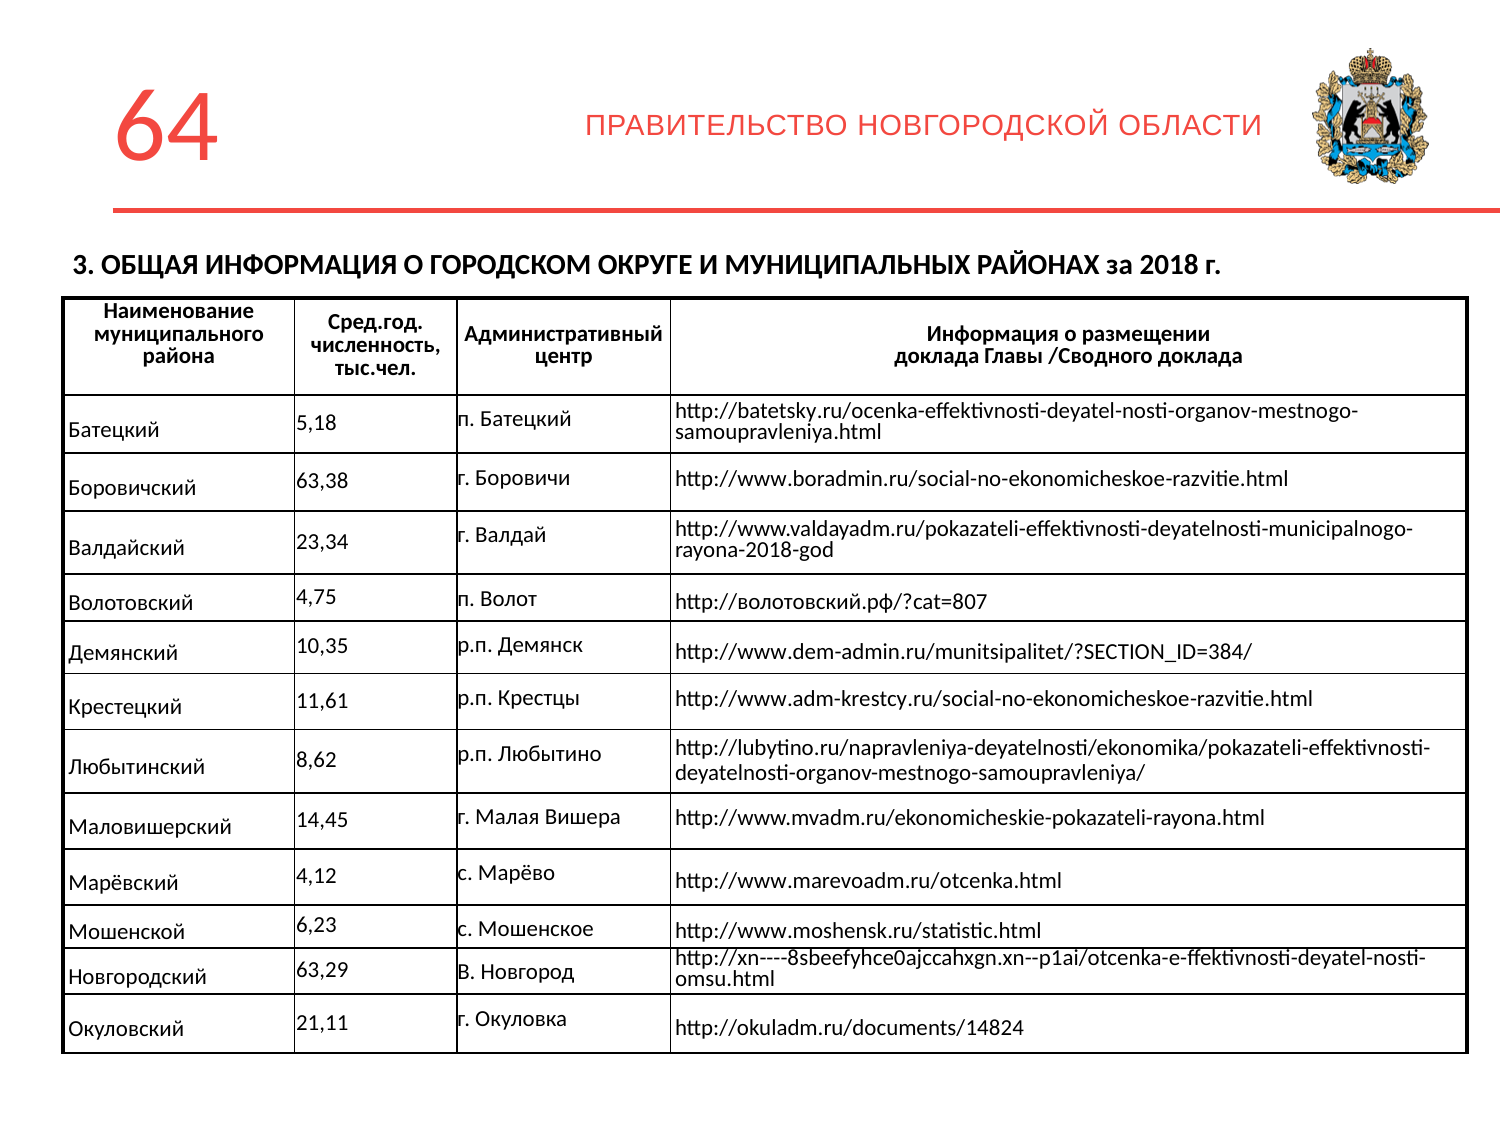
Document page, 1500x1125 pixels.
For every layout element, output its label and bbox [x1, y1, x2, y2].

table_cell [65, 454, 294, 510]
table_cell [65, 949, 294, 993]
table_cell [295, 622, 456, 673]
table_cell [671, 949, 1465, 993]
table_cell [65, 575, 294, 620]
table_cell [458, 949, 670, 993]
table_cell [65, 622, 294, 673]
table_cell [295, 575, 456, 620]
table_header [458, 300, 670, 394]
table_cell [671, 575, 1465, 620]
table_cell [671, 730, 1465, 792]
table_cell [458, 454, 670, 510]
table_cell [295, 674, 456, 729]
table_header [65, 300, 294, 394]
table_cell [671, 850, 1465, 904]
table_cell [295, 850, 456, 904]
table_cell [458, 794, 670, 848]
table_cell [458, 396, 670, 452]
table_cell [65, 850, 294, 904]
table_cell [295, 730, 456, 792]
table_cell [458, 850, 670, 904]
table_cell [295, 794, 456, 848]
table_cell [458, 622, 670, 673]
text_box [570, 102, 1311, 147]
table_cell [295, 949, 456, 993]
table_cell [65, 396, 294, 452]
table_cell [295, 396, 456, 452]
text_box [57, 243, 1365, 288]
table_cell [65, 674, 294, 729]
table_cell [458, 730, 670, 792]
table_cell [671, 622, 1465, 673]
picture [1311, 48, 1429, 184]
table_header [671, 300, 1465, 394]
table_cell [65, 512, 294, 573]
table_cell [671, 396, 1465, 452]
table_cell [671, 454, 1465, 510]
table_cell [458, 674, 670, 729]
table_cell [295, 454, 456, 510]
table_cell [671, 906, 1465, 947]
table_cell [671, 512, 1465, 573]
table_cell [65, 794, 294, 848]
table_cell [671, 674, 1465, 729]
table_cell [65, 906, 294, 947]
table_cell [295, 995, 456, 1052]
table_cell [458, 575, 670, 620]
table_cell [458, 906, 670, 947]
text_box [98, 48, 234, 189]
table_cell [295, 906, 456, 947]
table_cell [671, 794, 1465, 848]
table_cell [65, 730, 294, 792]
table_header [295, 300, 456, 394]
table_cell [458, 512, 670, 573]
table_cell [295, 512, 456, 573]
table_cell [671, 995, 1465, 1052]
table_cell [458, 995, 670, 1052]
table_cell [65, 995, 294, 1052]
